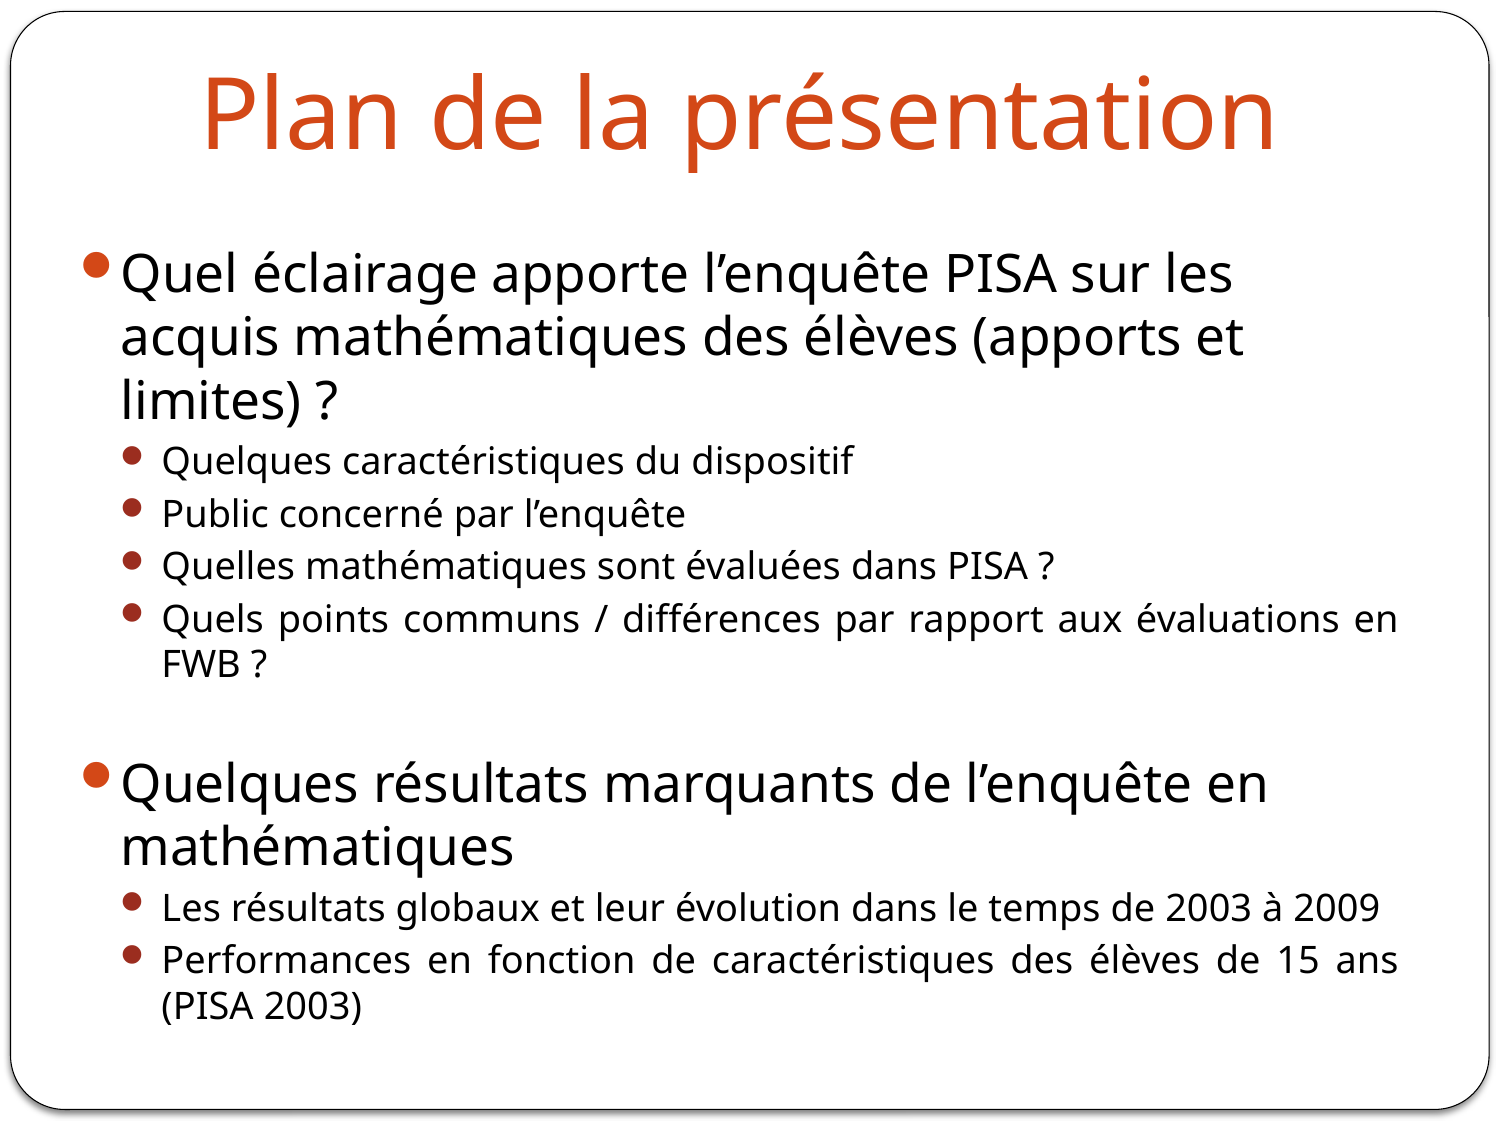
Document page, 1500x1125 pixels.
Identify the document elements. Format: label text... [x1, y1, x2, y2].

title Plan de la présentation [64, 53, 1415, 185]
list Quel éclairage apporte l’enquête PISA sur les acquis mathématiques des élèves (apports et limites) ? Quelques caractéristiques du dispositif Public concerné par l’enquête Quelles mathématiques sont évaluées dans PISA ? Quels points communs / différences par rapport aux évaluations en FWB ? Quelques résultats marquants de l’enquête en mathématiques Les résultats globaux et leur évolution dans le temps de 2003 à 2009 Performances en fonction de caractéristiques des élèves de 15 ans (PISA 2003) [64, 231, 1415, 1047]
